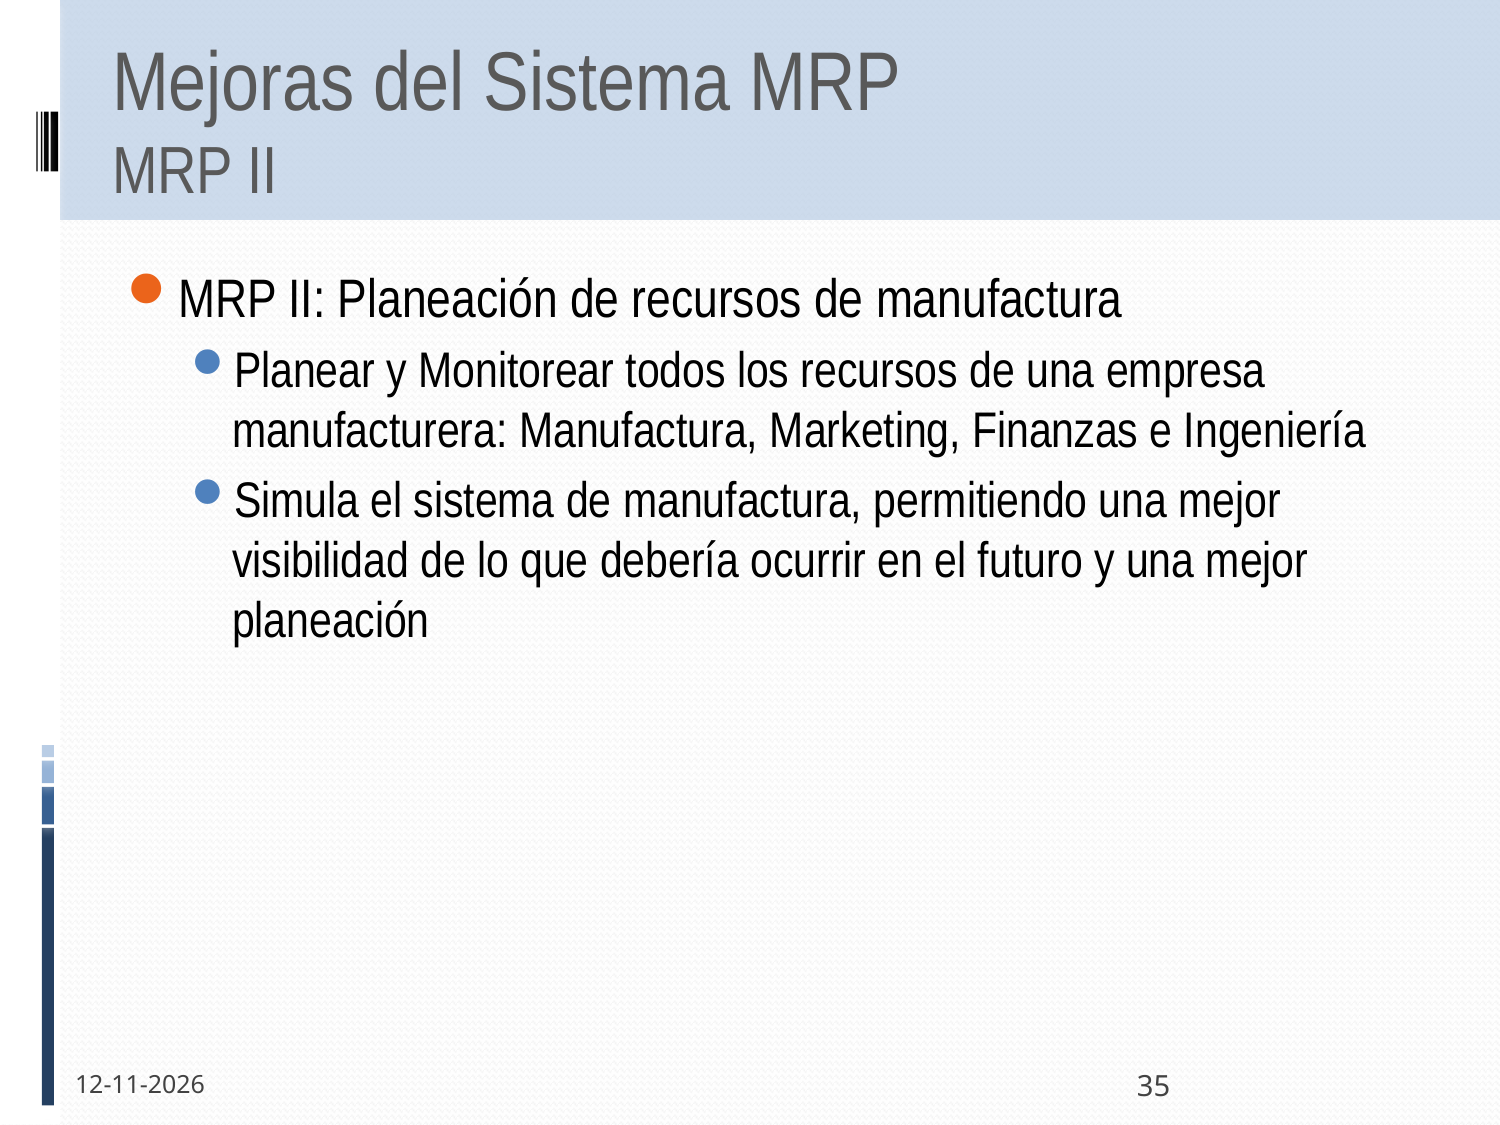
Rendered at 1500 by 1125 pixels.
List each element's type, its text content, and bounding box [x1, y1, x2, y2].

title Mejoras del Sistema MRP MRP II [111, 18, 1436, 207]
slide_number 35 [1045, 1046, 1171, 1107]
list MRP II: Planeación de recursos de manufactura Planear y Monitorear todos los recursos de una empresa manufacturera: Manufactura, Marketing, Finanzas e Ingeniería Simula el sistema de manufactura, permitiendo una mejor visibilidad de lo que debería ocurrir en el futuro y una mejor planeación [111, 255, 1436, 1038]
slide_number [75, 1042, 243, 1103]
